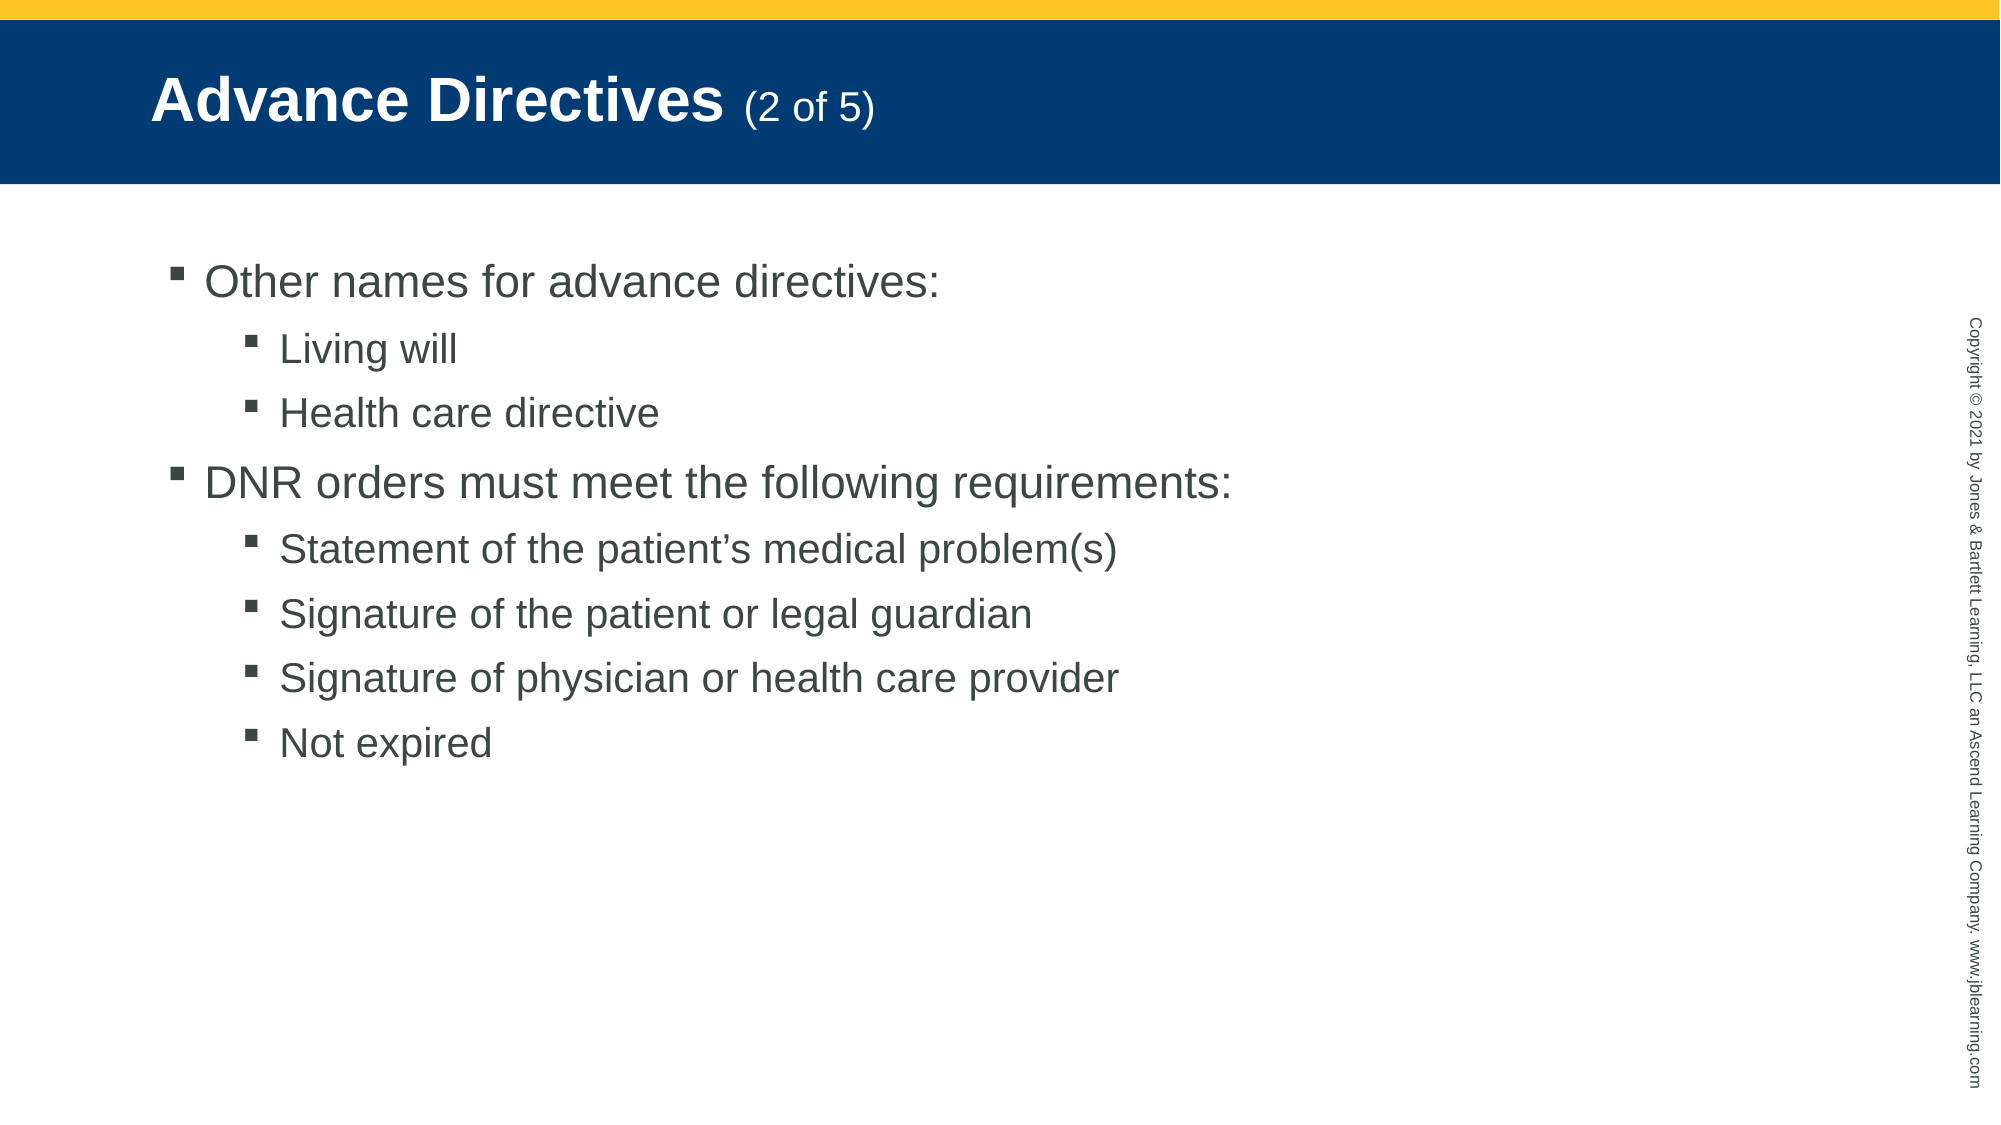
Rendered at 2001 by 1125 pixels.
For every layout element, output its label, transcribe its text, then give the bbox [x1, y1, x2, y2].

title Advance Directives (2 of 5) [0, 19, 2000, 185]
list Other names for advance directives: Living will Health care directive DNR orders must meet the following requirements: Statement of the patient’s medical problem(s) Signature of the patient or legal guardian Signature of physician or health care provider Not expired [151, 244, 1840, 1016]
